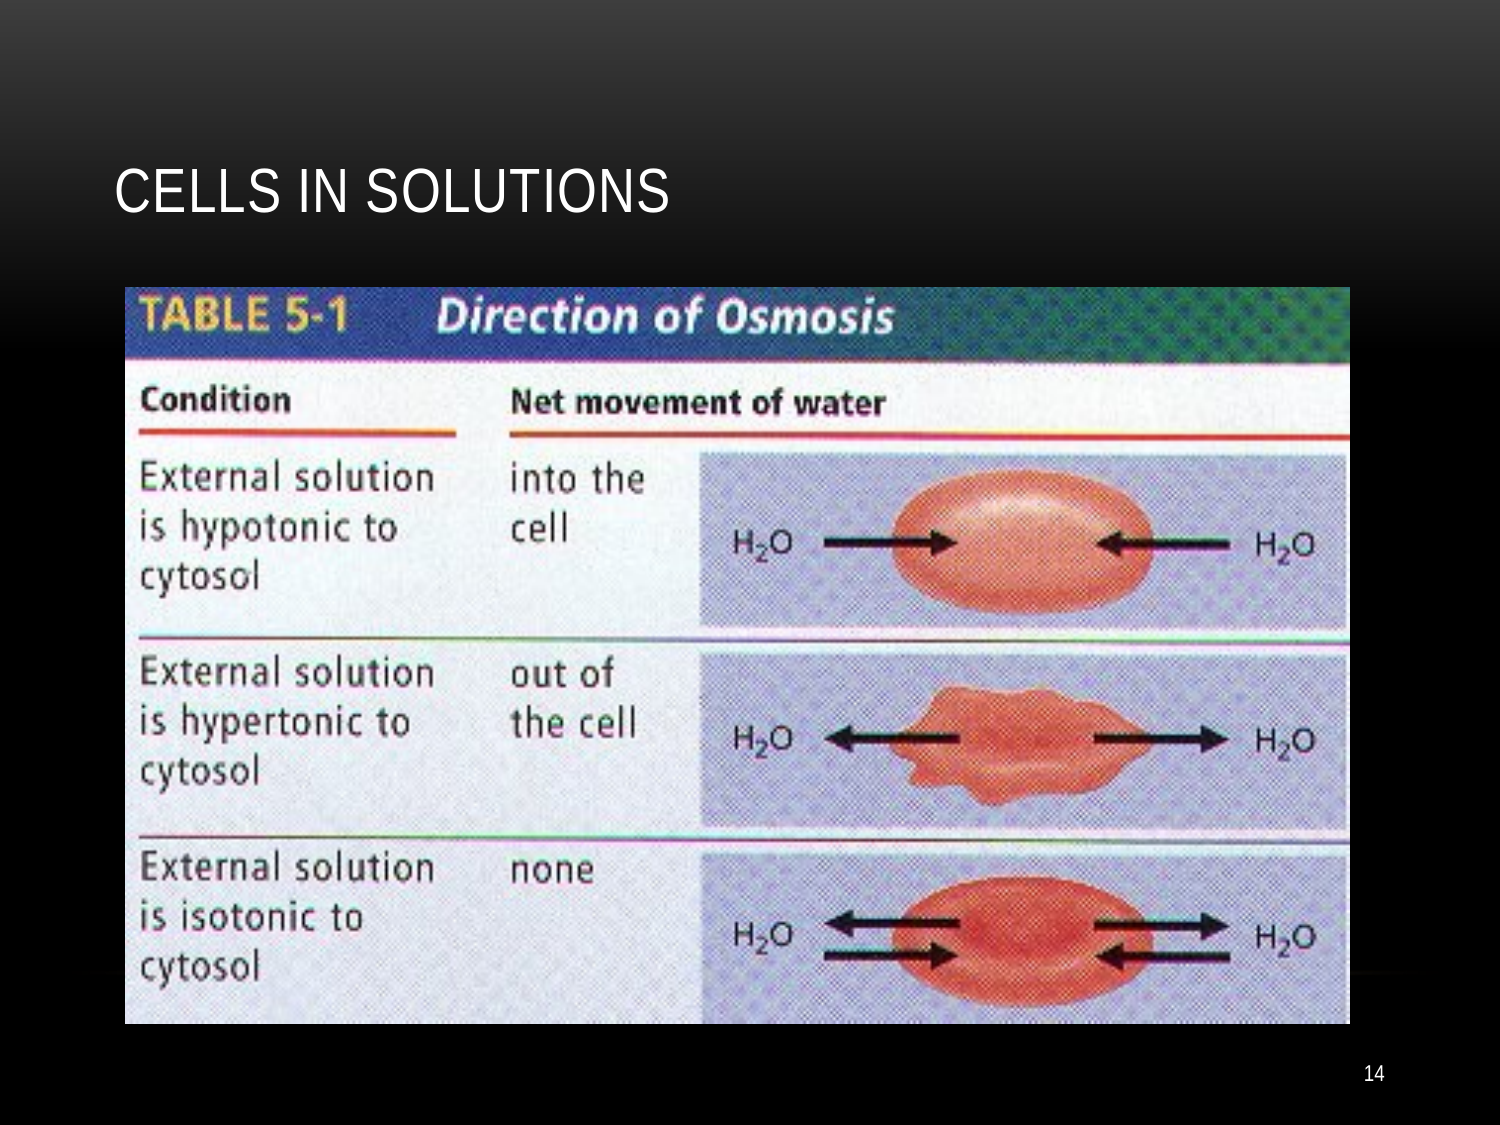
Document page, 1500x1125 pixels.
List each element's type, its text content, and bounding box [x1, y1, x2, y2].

slide_number 14 [1237, 1042, 1400, 1103]
picture [0, 0, 1500, 1125]
title Cells in solutions [99, 45, 1400, 233]
